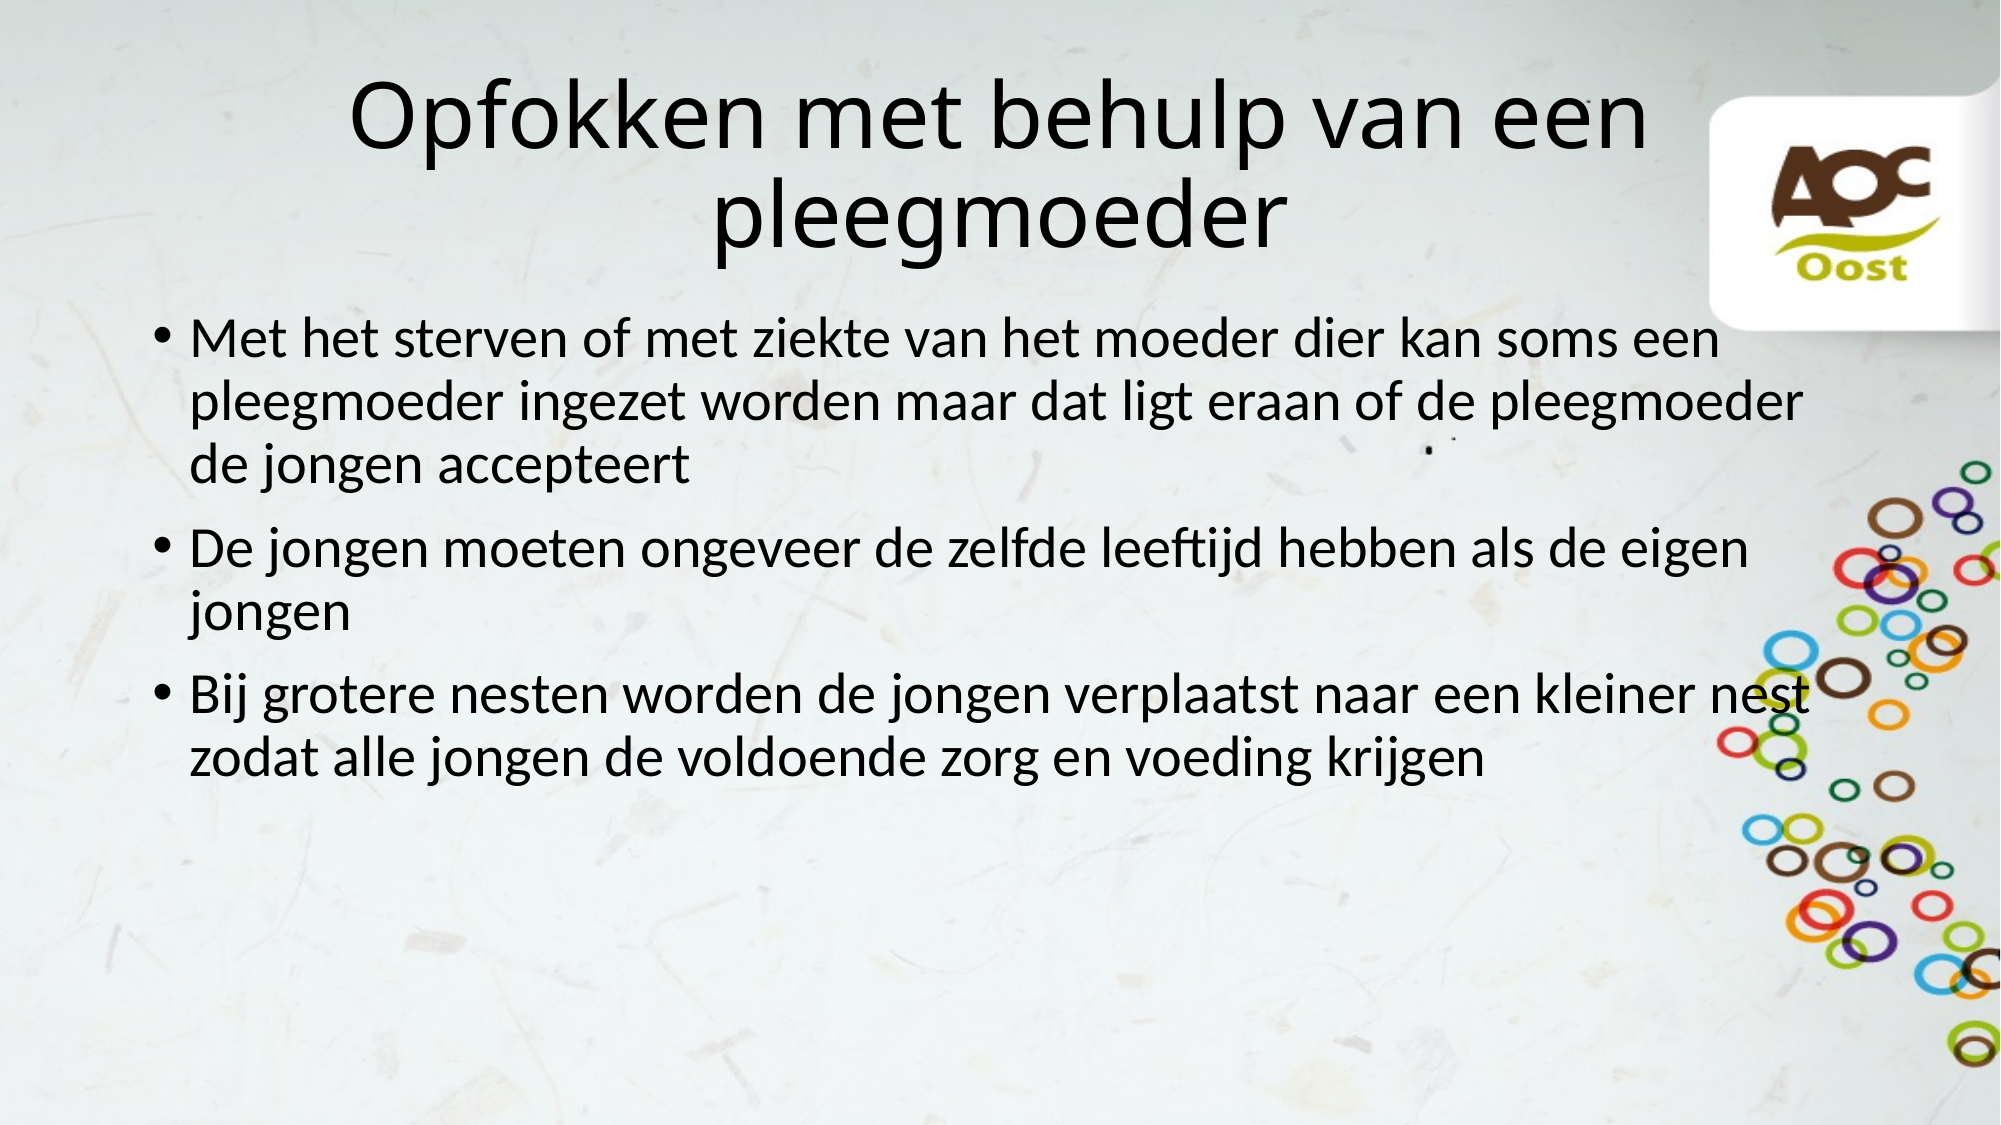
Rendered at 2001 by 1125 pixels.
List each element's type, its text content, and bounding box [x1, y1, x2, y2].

title Opfokken met behulp van een pleegmoeder [137, 59, 1863, 278]
list Met het sterven of met ziekte van het moeder dier kan soms een pleegmoeder ingezet worden maar dat ligt eraan of de pleegmoeder de jongen accepteert De jongen moeten ongeveer de zelfde leeftijd hebben als de eigen jongen Bij grotere nesten worden de jongen verplaatst naar een kleiner nest zodat alle jongen de voldoende zorg en voeding krijgen [137, 299, 1863, 1014]
picture [0, 0, 2001, 1125]
